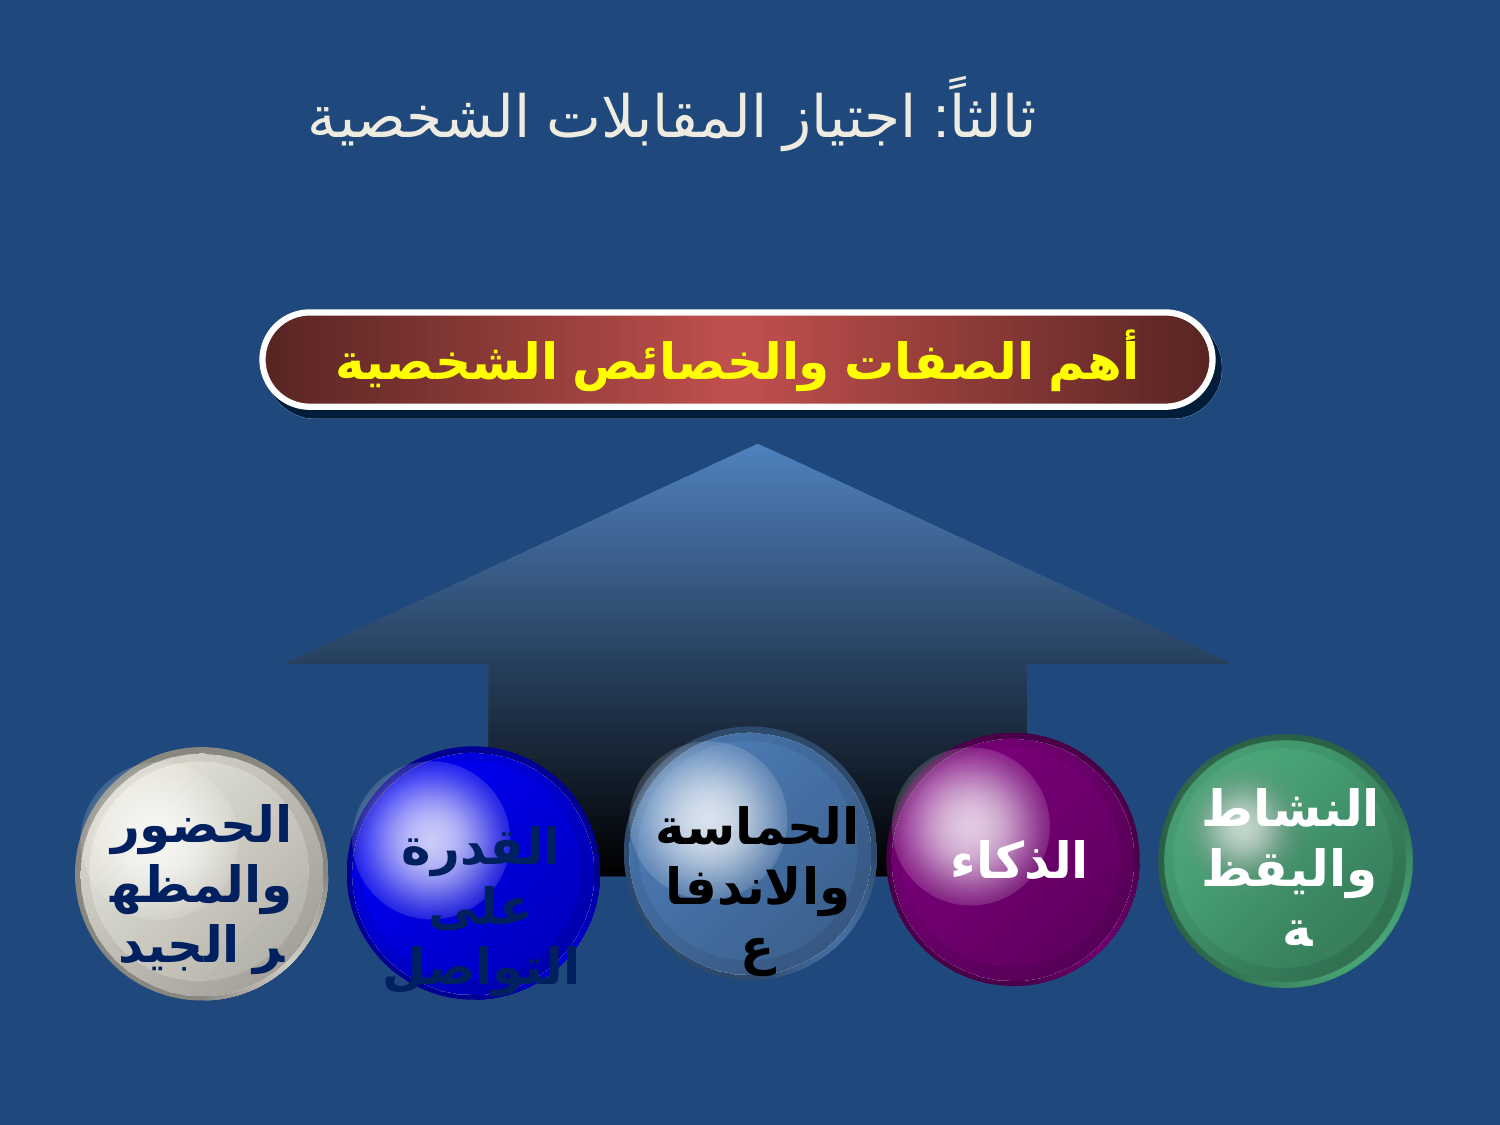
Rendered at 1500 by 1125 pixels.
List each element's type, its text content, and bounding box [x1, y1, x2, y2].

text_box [876, 732, 1144, 987]
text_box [74, 746, 329, 1001]
text_box أهم الصفات والخصائص الشخصية [262, 312, 1213, 407]
picture [1149, 733, 1417, 988]
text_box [346, 746, 601, 1000]
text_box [623, 726, 878, 981]
title ثالثاً: اجتياز المقابلات الشخصية [65, 87, 1279, 201]
text_box [285, 443, 1231, 877]
